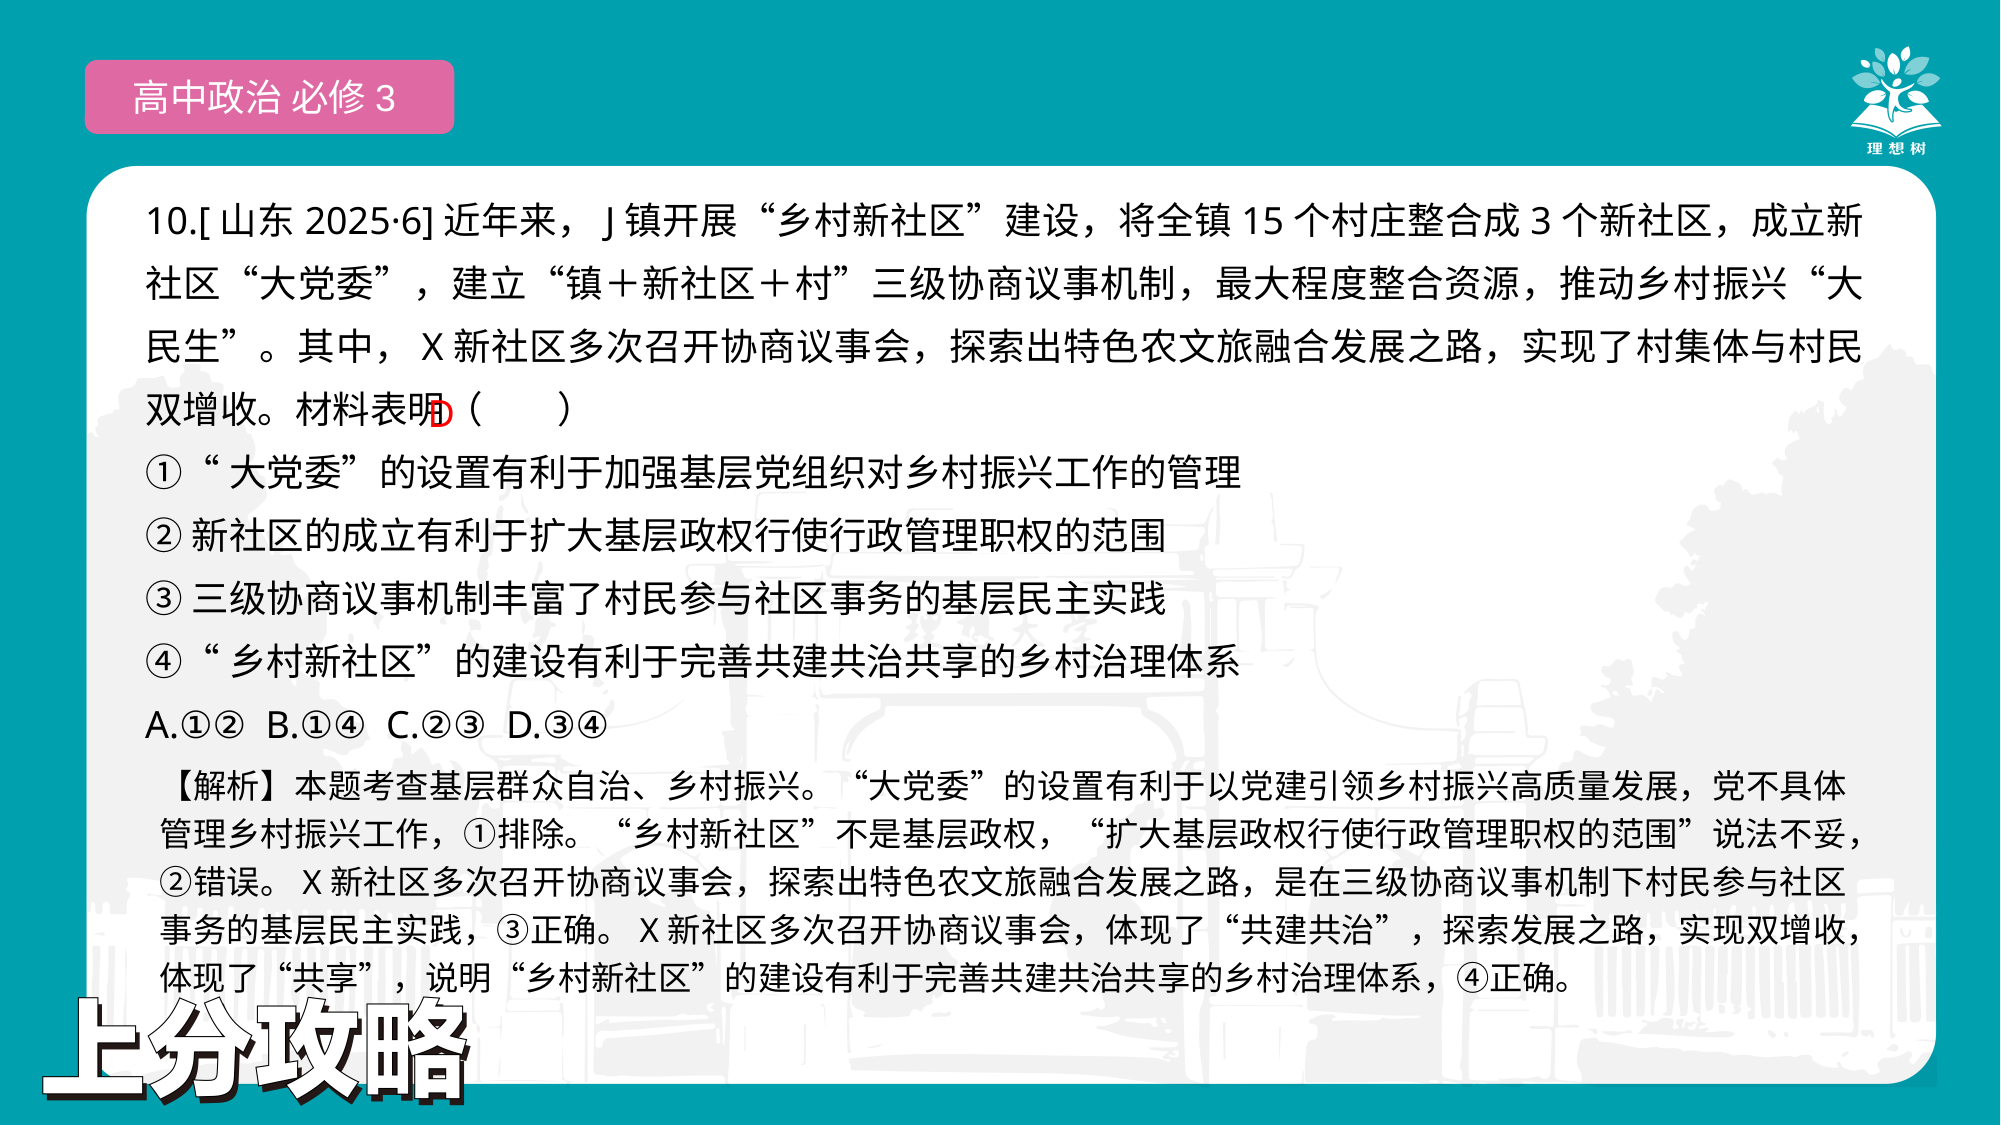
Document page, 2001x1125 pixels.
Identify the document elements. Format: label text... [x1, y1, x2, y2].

text_box D [402, 360, 520, 443]
text_box 高中政治 必修3 [83, 58, 456, 135]
text_box 【解析】本题考查基层群众自治、乡村振兴。“大党委”的设置有利于以党建引领乡村振兴高质量发展，党不具体管理乡村振兴工作，①排除。“乡村新社区”不是基层政权，“扩大基层政权行使行政管理职权的范围”说法不妥，②错误。X新社区多次召开协商议事会，探索出特色农文旅融合发展之路，是在三级协商议事机制下村民参与社区事务的基层民主实践，③正确。X新社区多次召开协商议事会，体现了“共建共治”，探索发展之路，实现双增收，体现了“共享”，说明“乡村新社区”的建设有利于完善共建共治共享的乡村治理体系，④正确。 [144, 750, 1862, 1005]
picture [0, 0, 2001, 1125]
text_box 10.[山东2025·6]近年来，J镇开展“乡村新社区”建设，将全镇15个村庄整合成3个新社区，成立新社区“大党委”，建立“镇＋新社区＋村”三级协商议事机制，最大程度整合资源，推动乡村振兴“大民生”。其中，X新社区多次召开协商议事会，探索出特色农文旅融合发展之路，实现了村集体与村民双增收。材料表明（ ） ①“大党委”的设置有利于加强基层党组织对乡村振兴工作的管理 ②新社区的成立有利于扩大基层政权行使行政管理职权的范围 ③三级协商议事机制丰富了村民参与社区事务的基层民主实践 ④“乡村新社区”的建设有利于完善共建共治共享的乡村治理体系 A.①② B.①④ C.②③ D.③④ [130, 172, 1880, 754]
